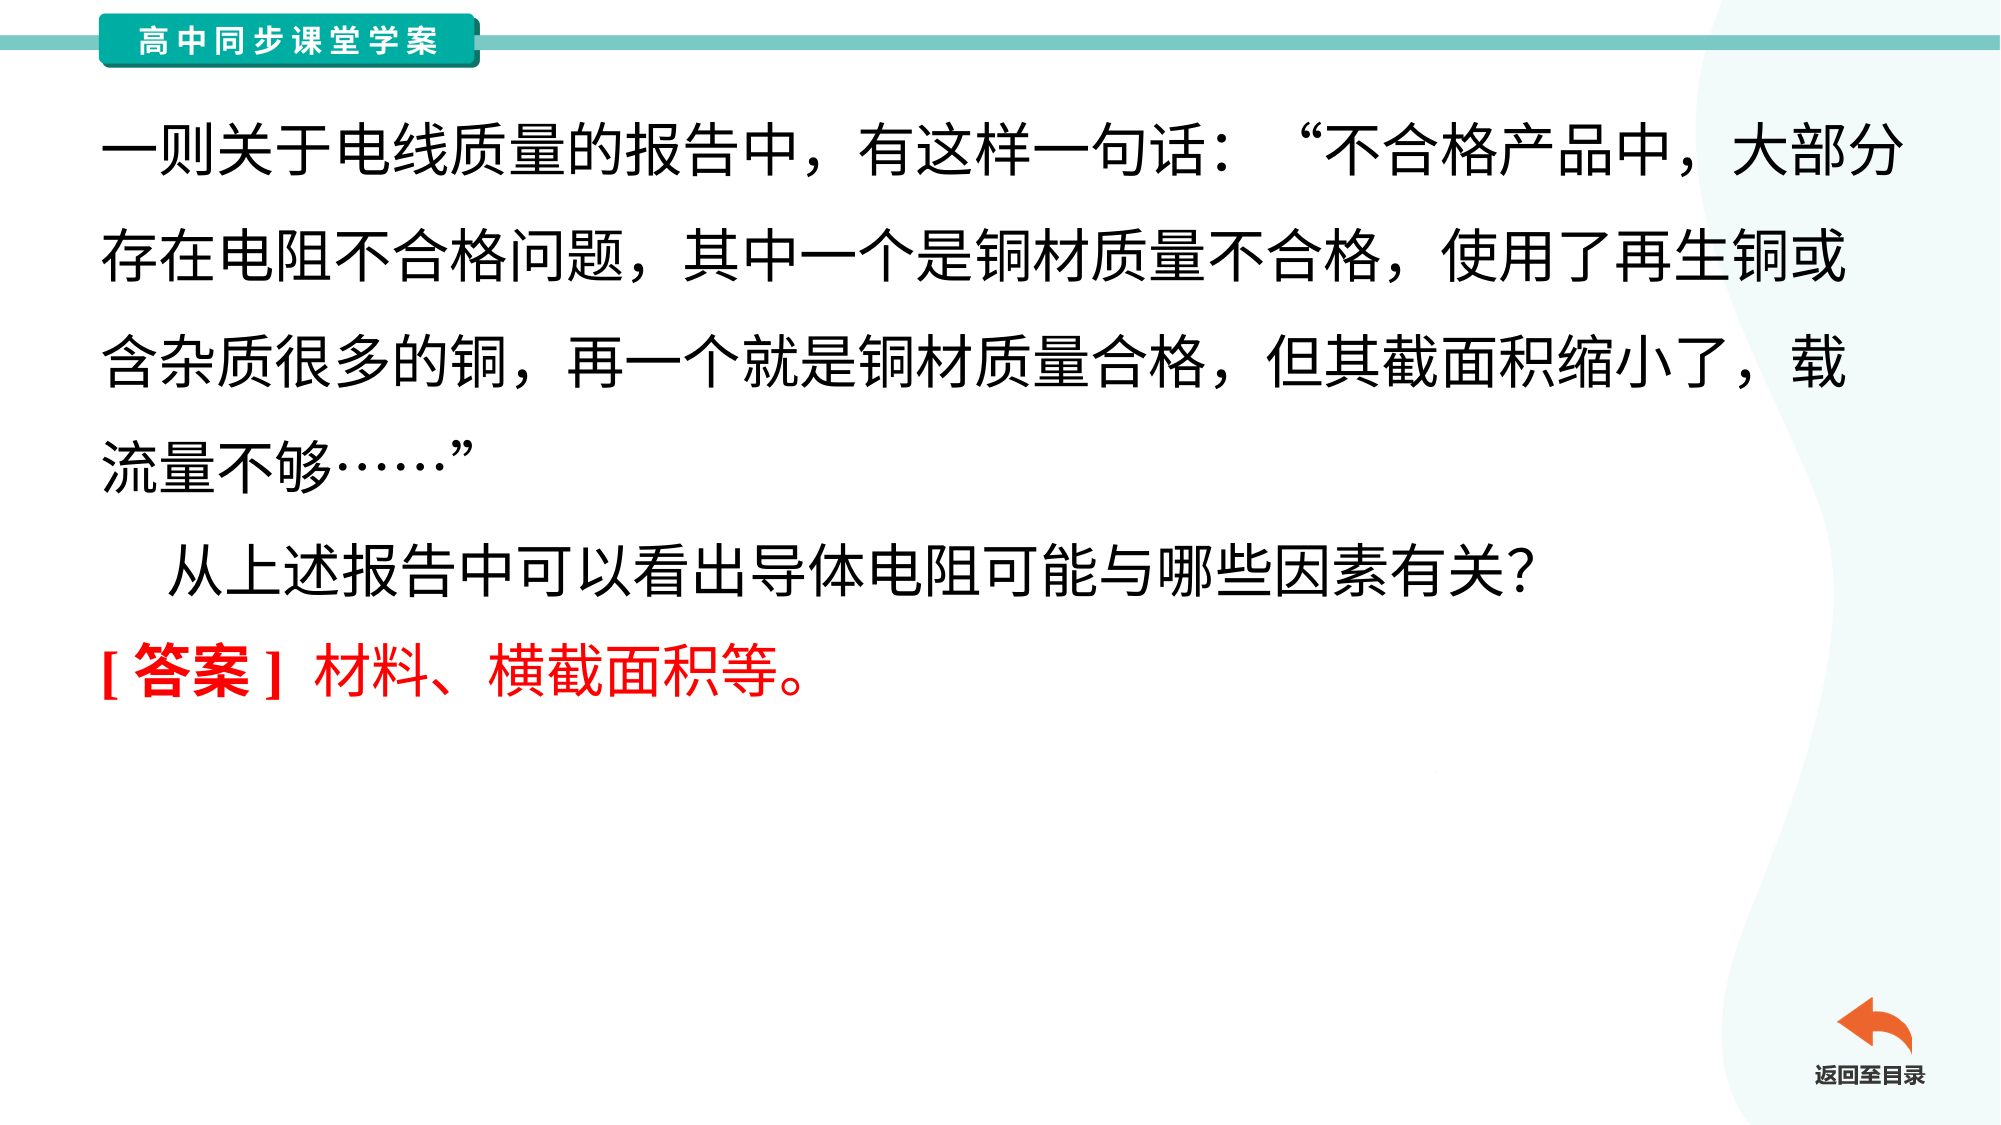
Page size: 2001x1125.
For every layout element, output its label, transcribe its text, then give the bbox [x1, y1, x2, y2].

picture [0, 0, 2000, 1125]
text_box [答案] 材料、横截面积等。 [100, 602, 1899, 694]
text_box 一则关于电线质量的报告中，有这样一句话：“不合格产品中，大部分 存在电阻不合格问题，其中一个是铜材质量不合格，使用了再生铜或 含杂质很多的铜，再一个就是铜材质量合格，但其截面积缩小了，载 流量不够……” 从上述报告中可以看出导体电阻可能与哪些因素有关？ [100, 76, 1899, 593]
